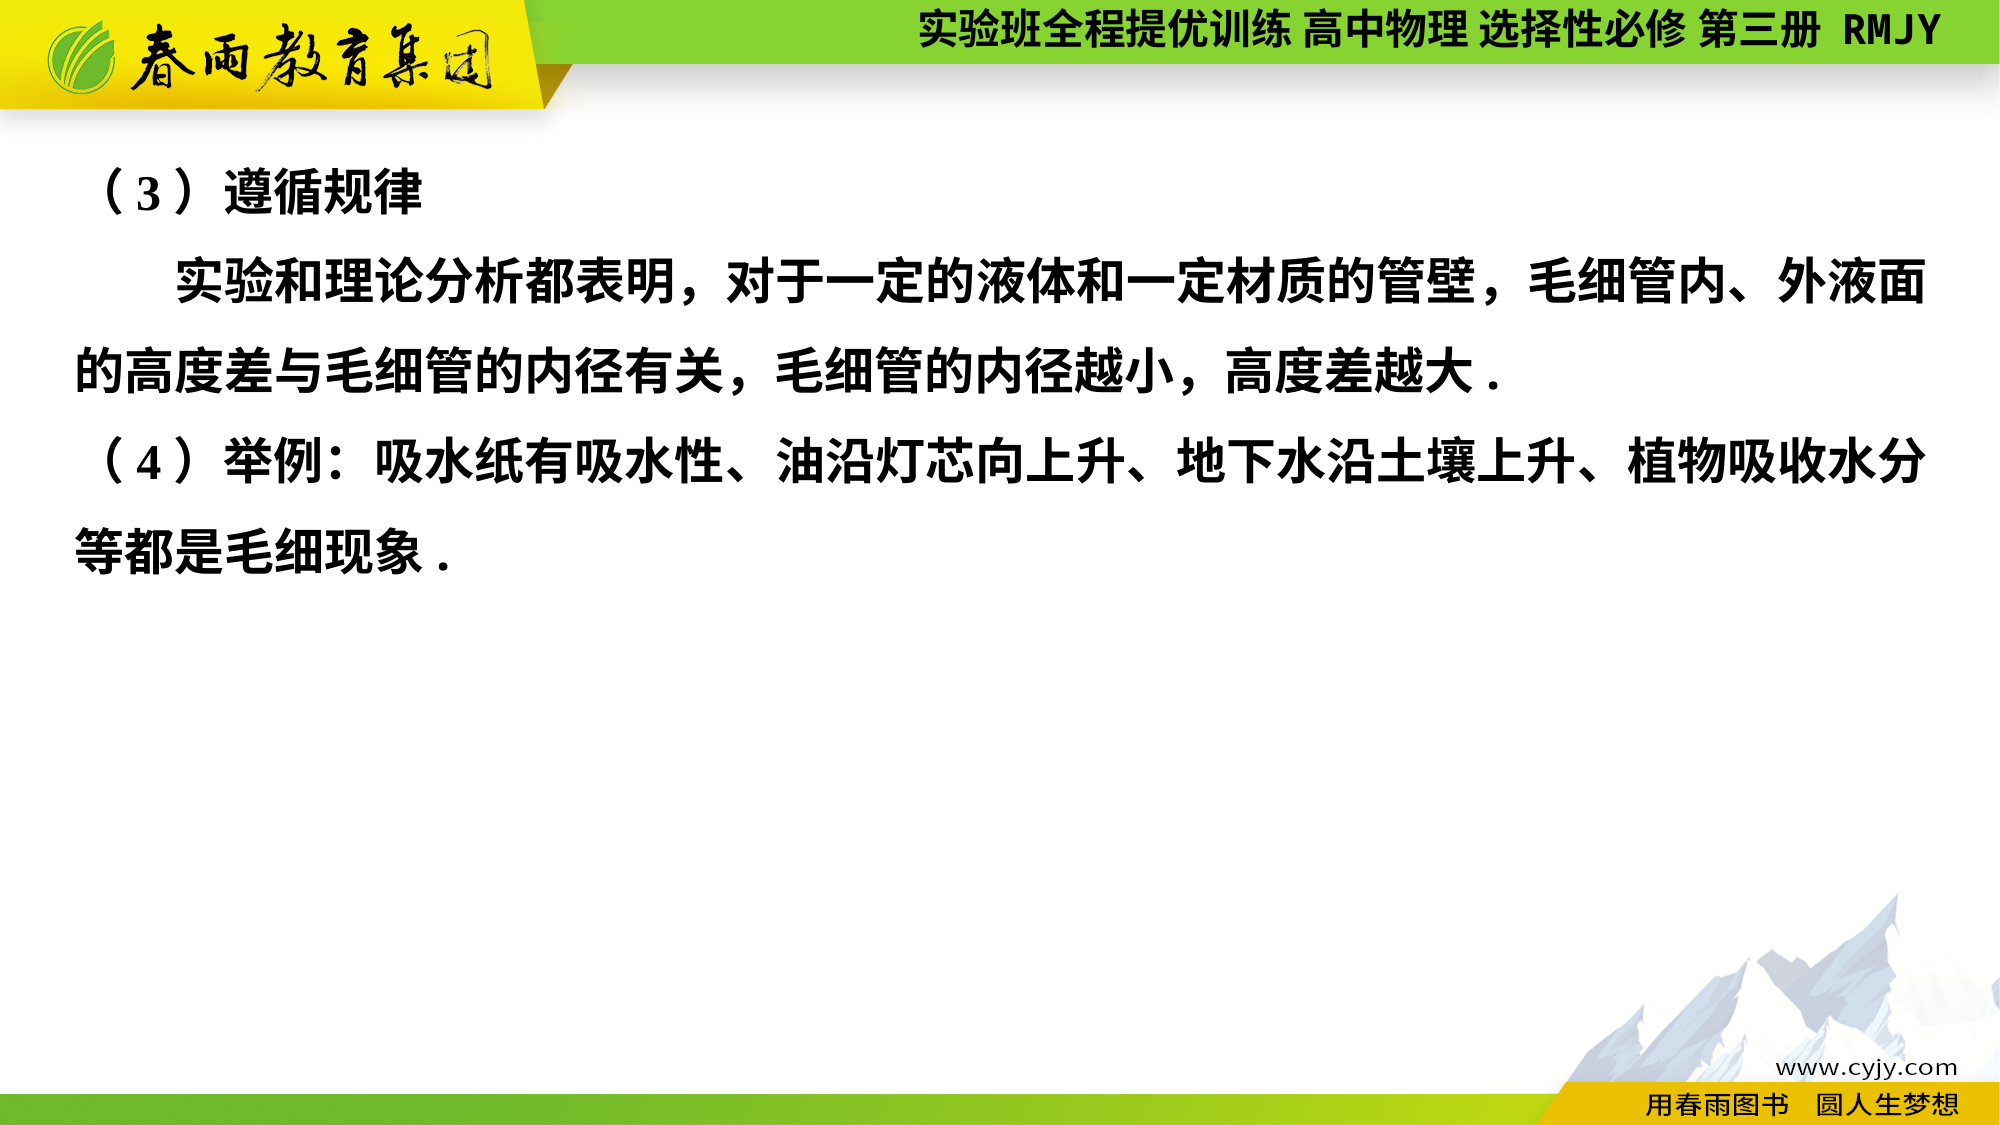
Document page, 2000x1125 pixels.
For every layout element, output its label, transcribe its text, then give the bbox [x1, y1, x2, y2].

picture [0, 0, 2000, 1125]
list （3）遵循规律 实验和理论分析都表明，对于一定的液体和一定材质的管壁，毛细管内、外液面的高度差与毛细管的内径有关，毛细管的内径越小，高度差越大. （4）举例：吸水纸有吸水性、油沿灯芯向上升、地下水沿土壤上升、植物吸收水分等都是毛细现象. [59, 122, 1944, 581]
